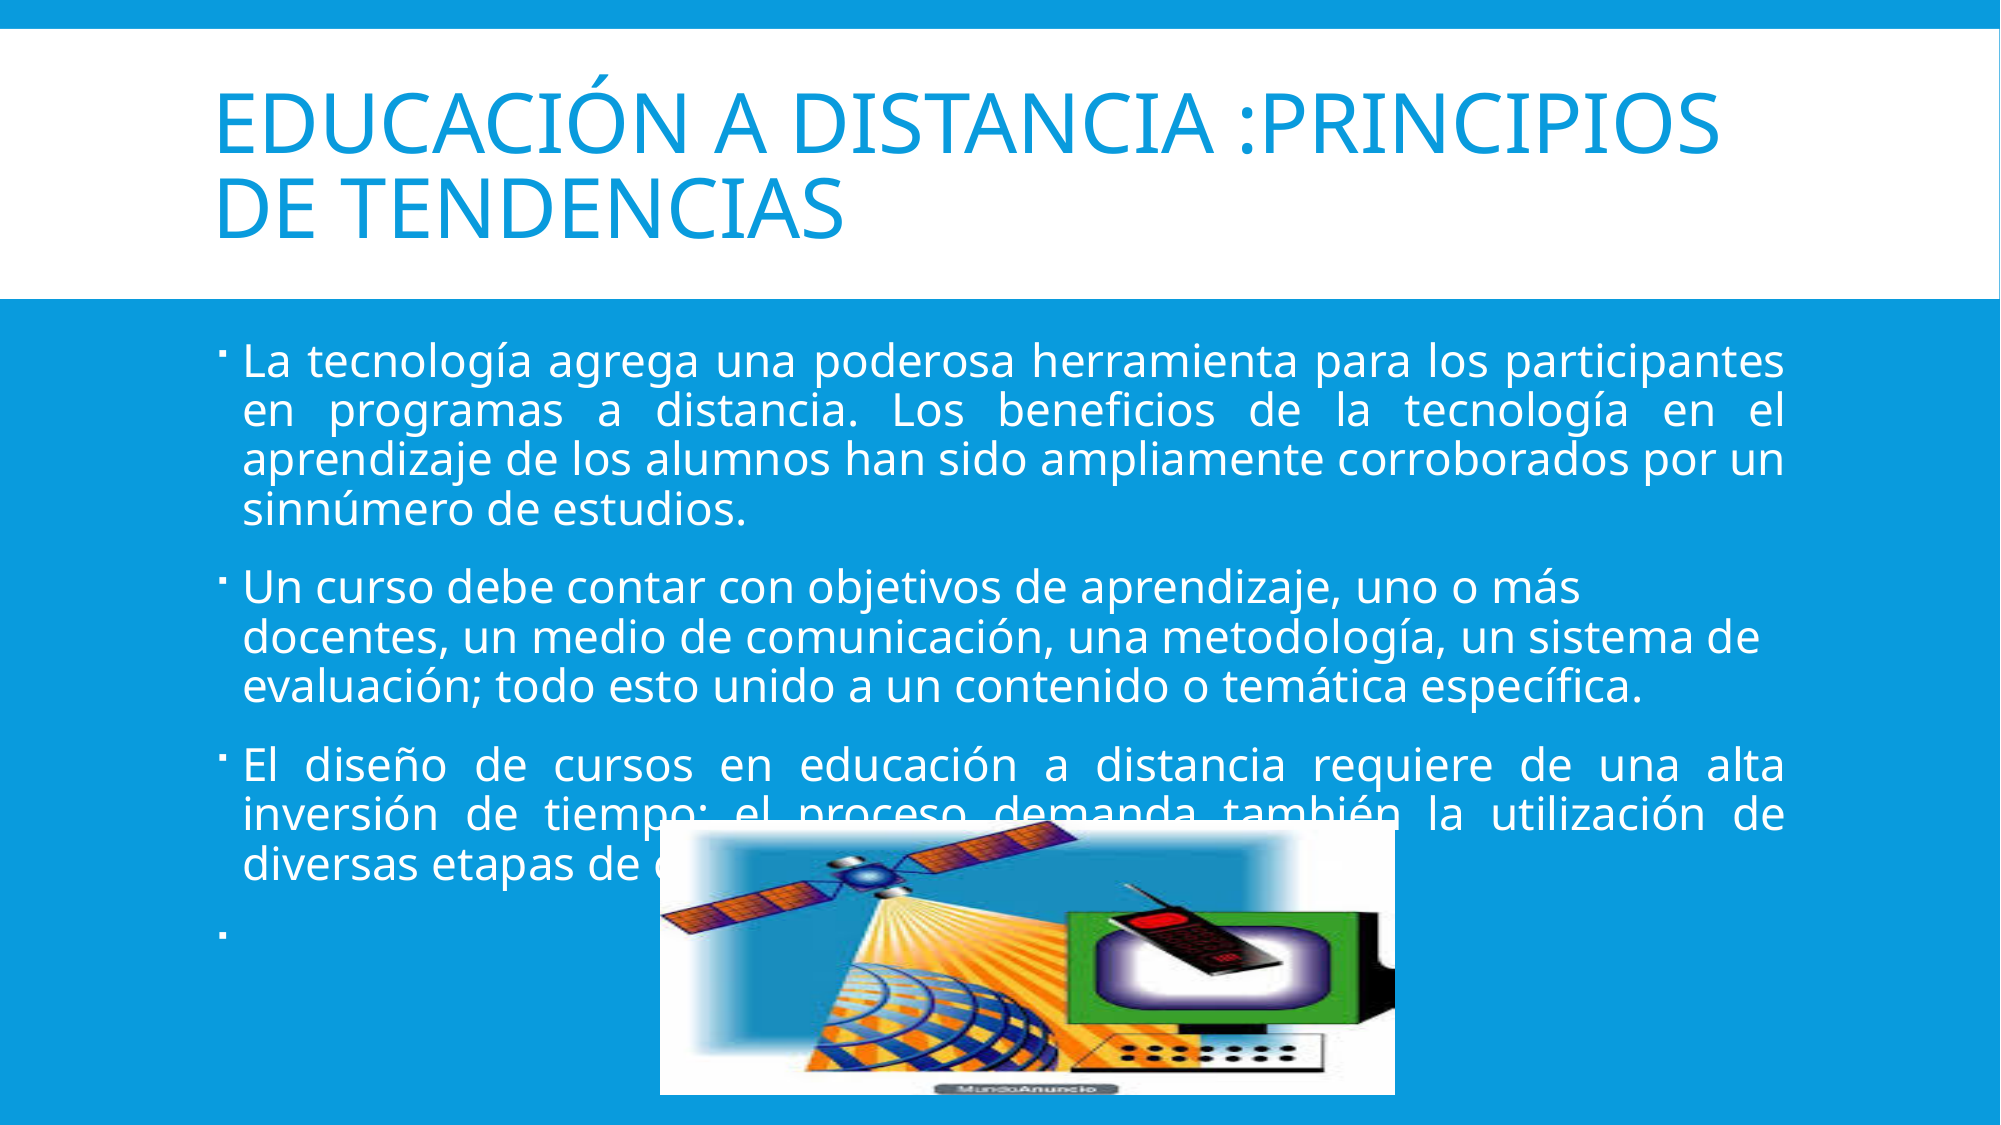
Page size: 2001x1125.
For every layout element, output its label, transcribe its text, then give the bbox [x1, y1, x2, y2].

picture [660, 820, 1395, 1094]
list La tecnología agrega una poderosa herramienta para los participantes en programas a distancia. Los beneficios de la tecnología en el aprendizaje de los alumnos han sido ampliamente corroborados por un sinnúmero de estudios. Un curso debe contar con objetivos de aprendizaje, uno o más docentes, un medio de comunicación, una metodología, un sistema de evaluación; todo esto unido a un contenido o temática específica. El diseño de cursos en educación a distancia requiere de una alta inversión de tiempo; el proceso demanda también la utilización de diversas etapas de organización. [197, 329, 1803, 1020]
title Educación a distancia :principios de tendencias [197, 46, 1803, 295]
